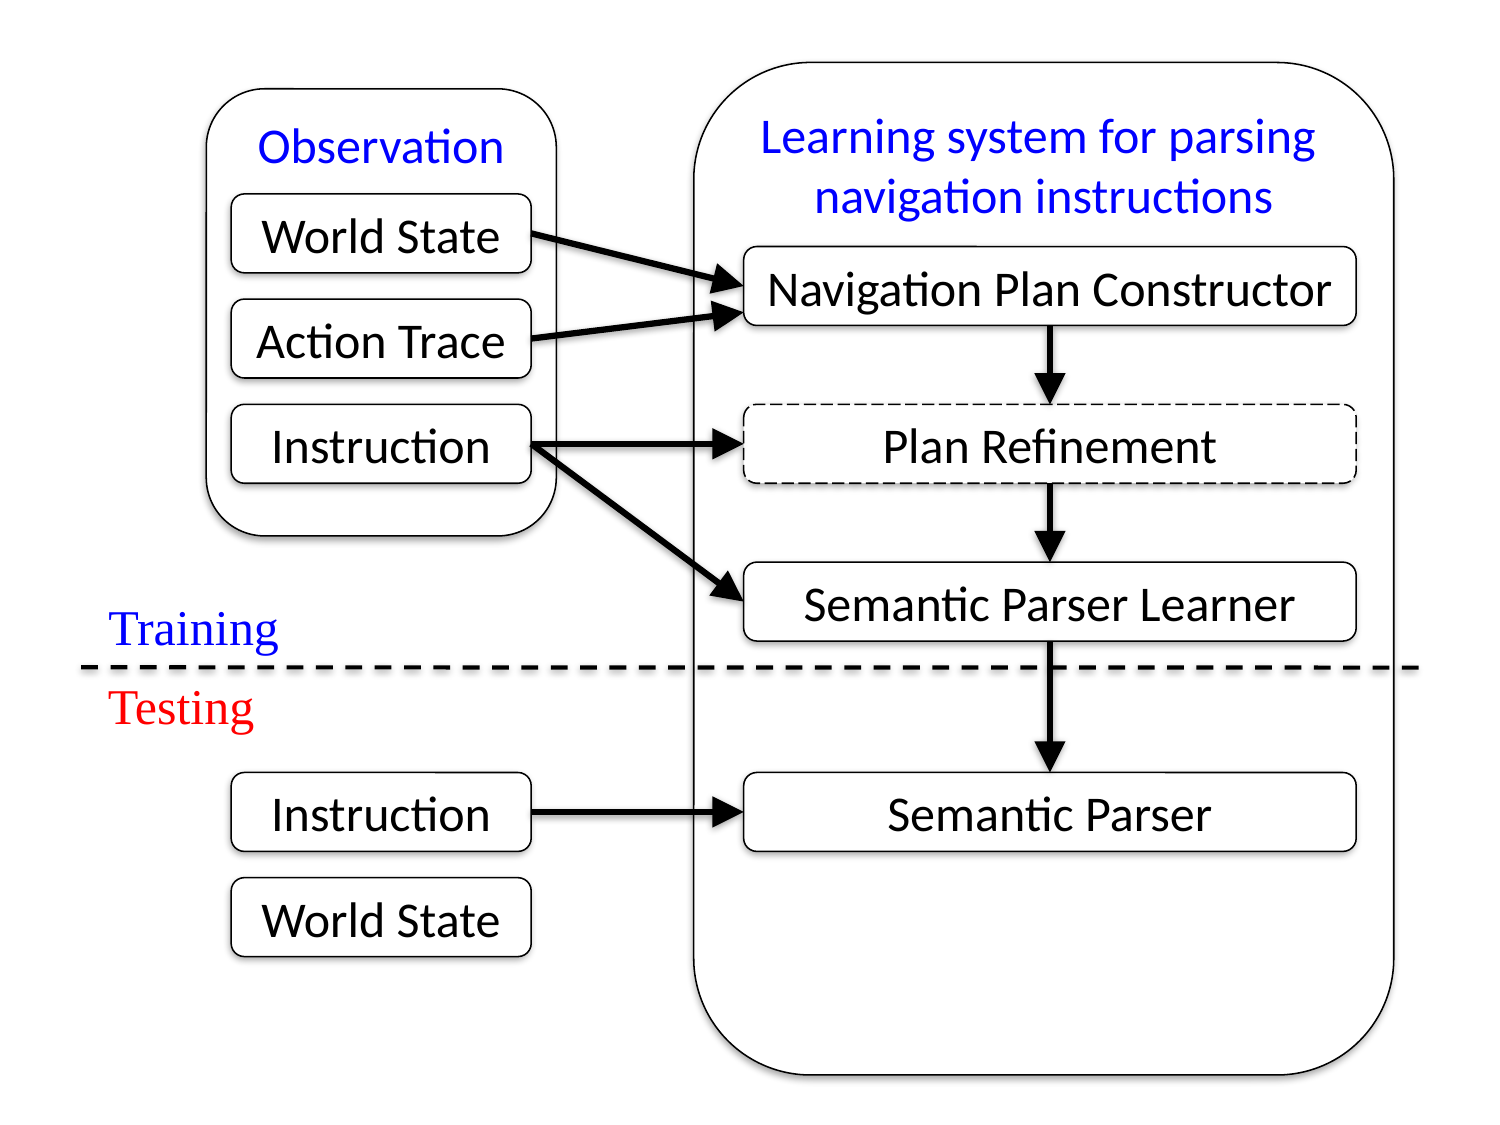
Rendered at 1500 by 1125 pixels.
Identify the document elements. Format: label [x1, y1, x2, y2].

text_box [80, 62, 1419, 1076]
